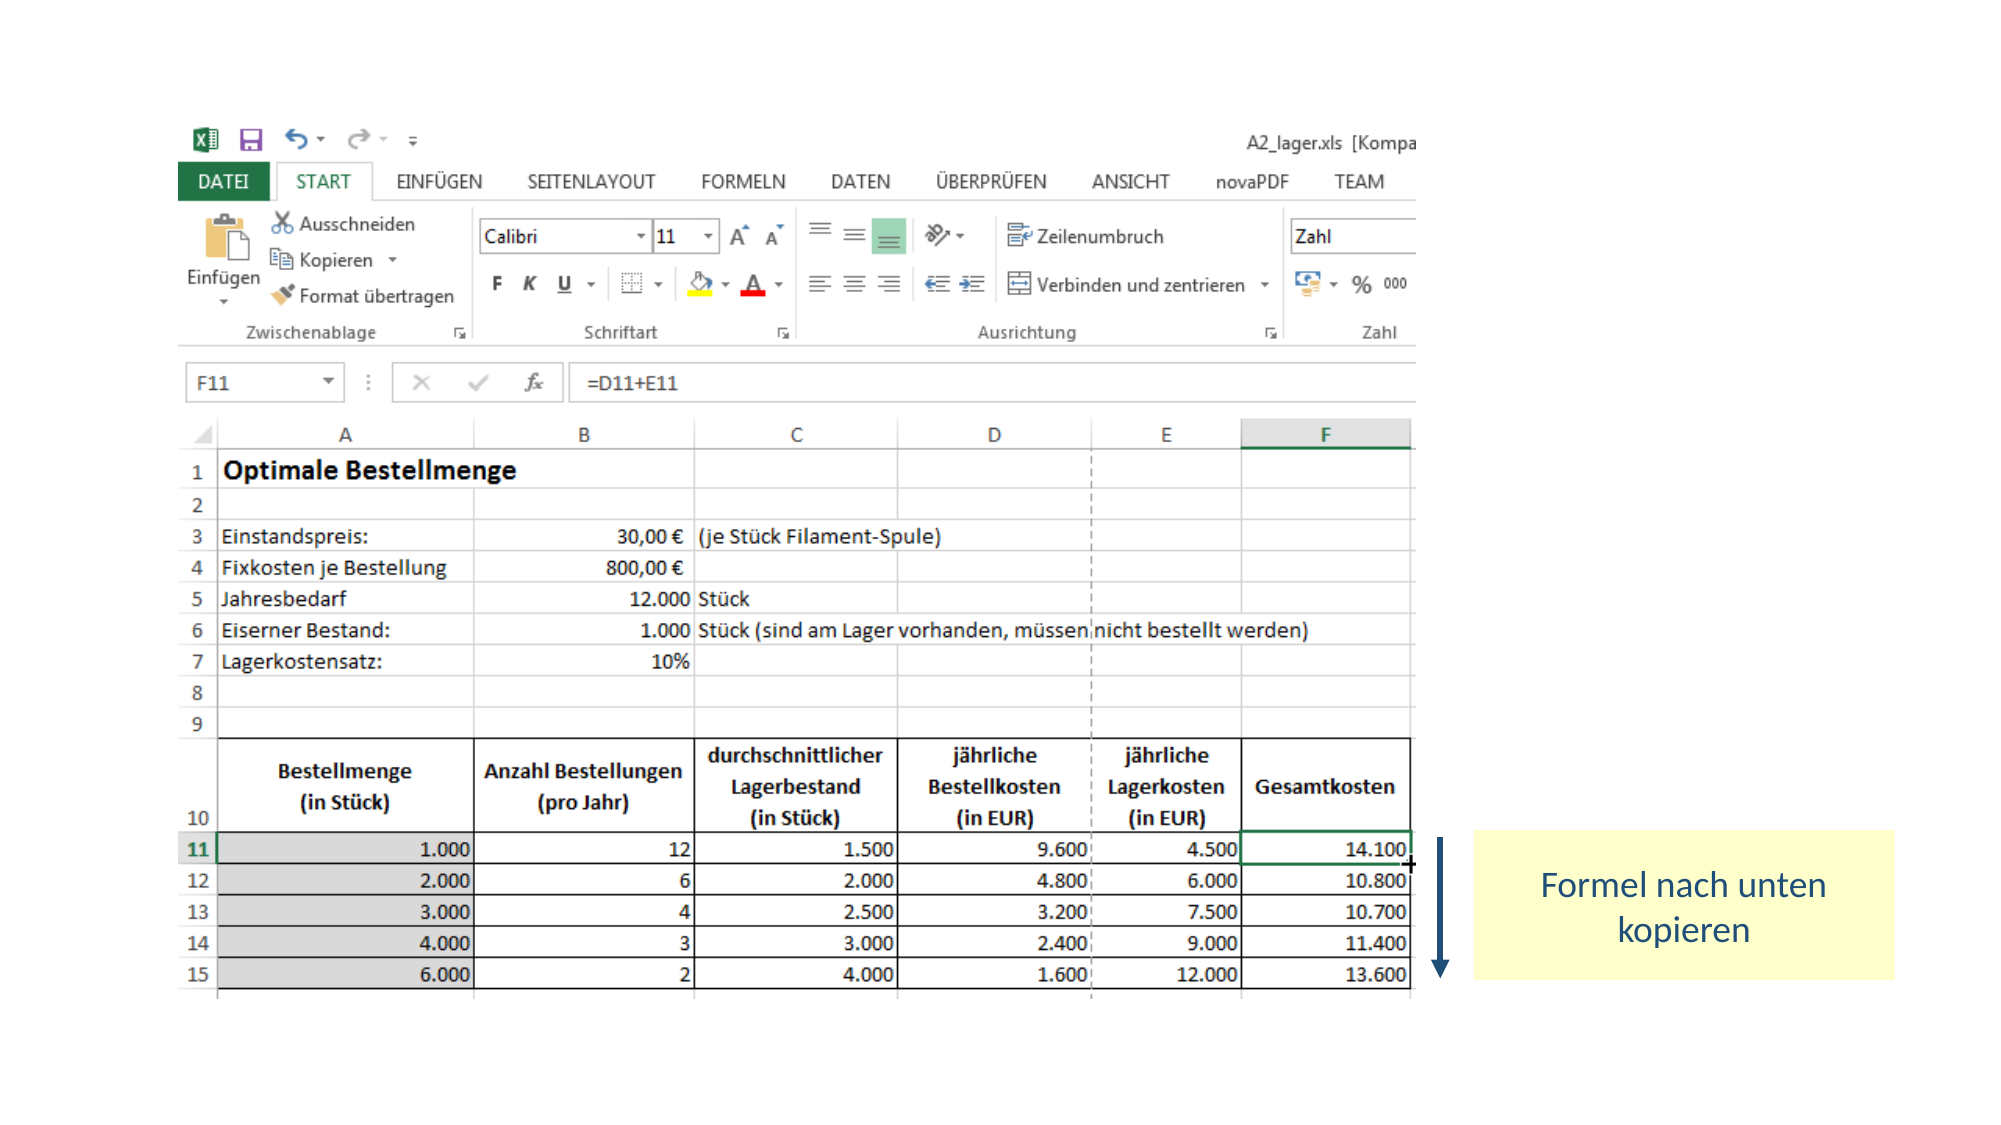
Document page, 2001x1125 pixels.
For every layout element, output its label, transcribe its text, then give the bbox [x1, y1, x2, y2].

picture [178, 123, 1416, 999]
text_box Formel nach unten kopieren [1473, 829, 1896, 981]
